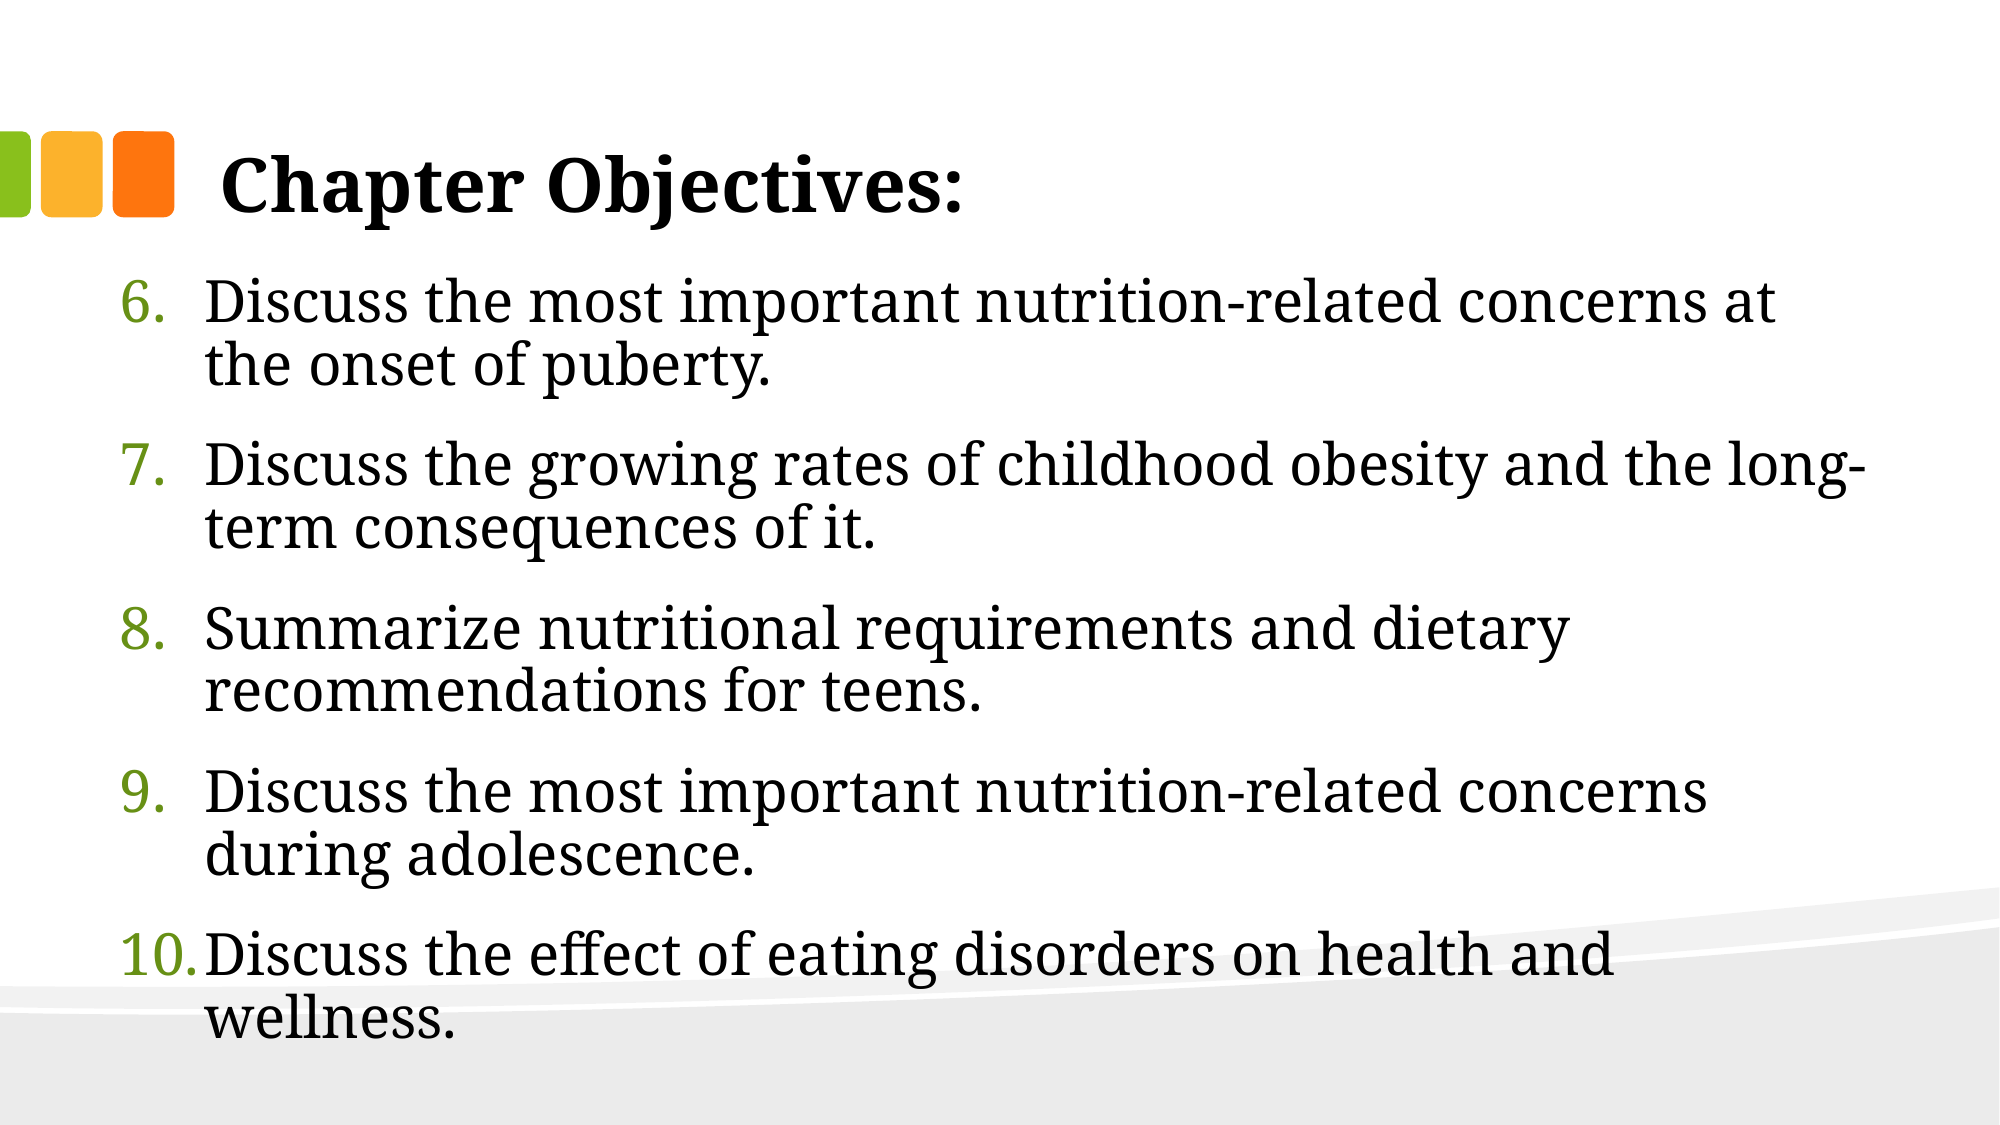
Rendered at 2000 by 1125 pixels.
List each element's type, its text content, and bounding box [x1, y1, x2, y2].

list Discuss the most important nutrition-related concerns at the onset of puberty. Discuss the growing rates of childhood obesity and the long-term consequences of it. Summarize nutritional requirements and dietary recommendations for teens. Discuss the most important nutrition-related concerns during adolescence. Discuss the effect of eating disorders on health and wellness. [99, 262, 1900, 1088]
title Chapter Objectives: [199, 24, 1800, 238]
